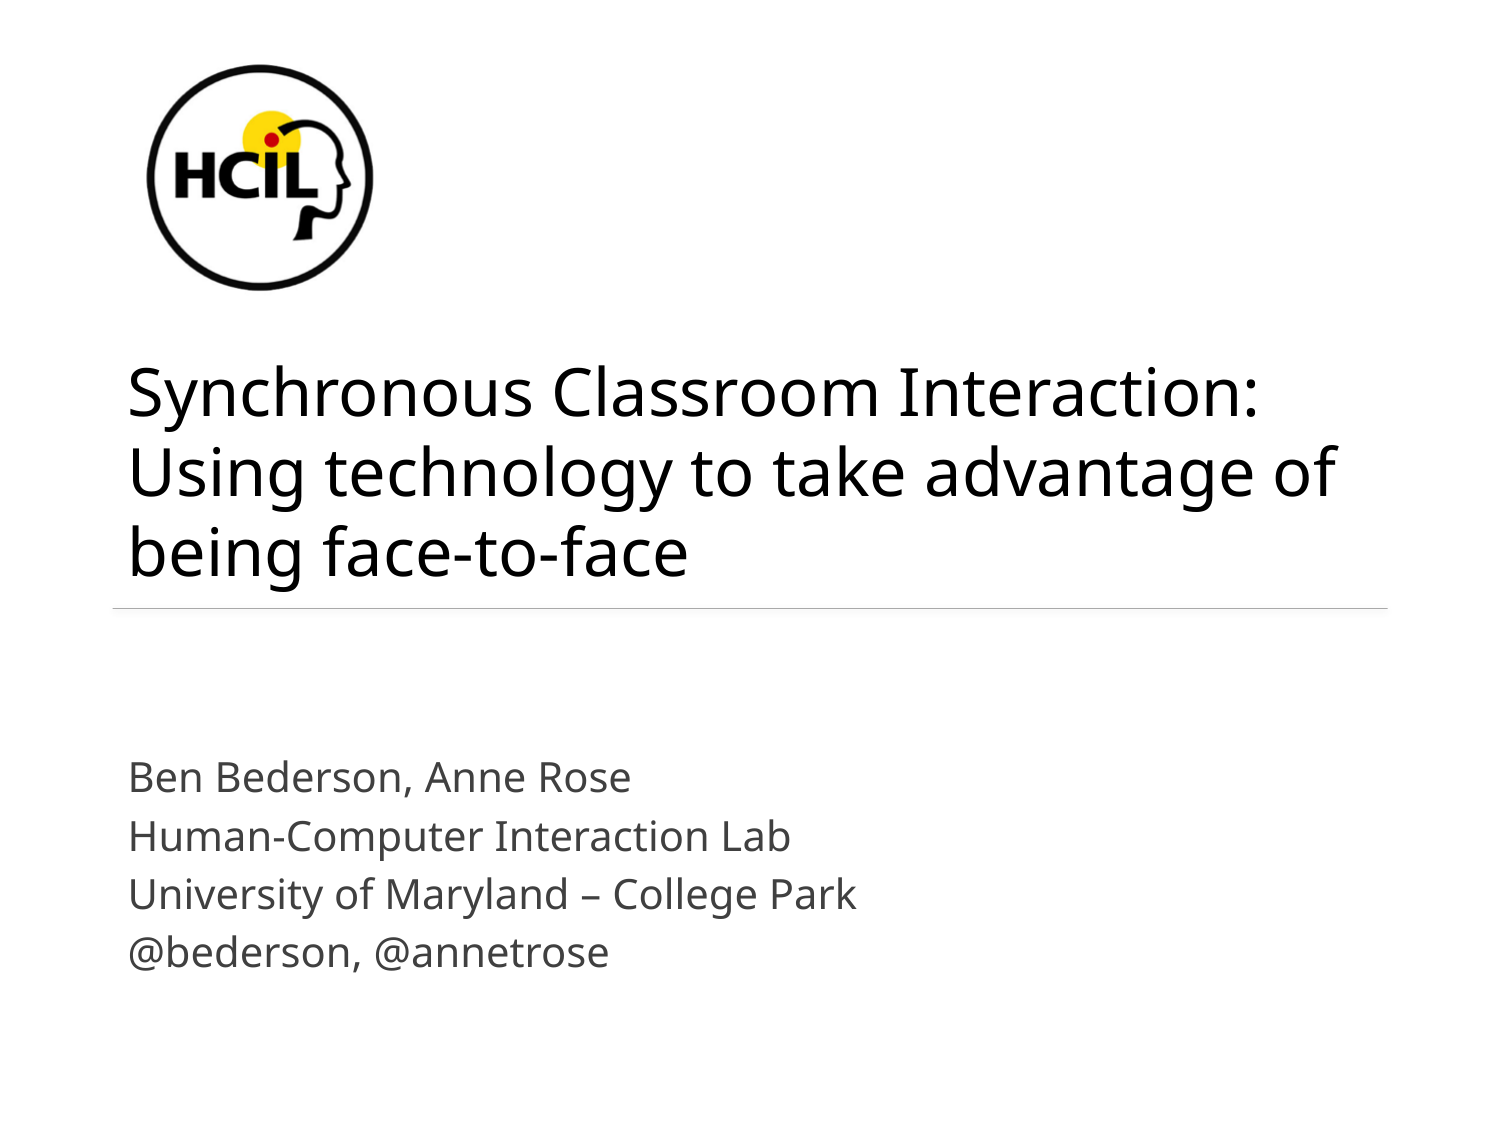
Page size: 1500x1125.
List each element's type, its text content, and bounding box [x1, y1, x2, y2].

title Synchronous Classroom Interaction: Using technology to take advantage of being face-to-face [112, 349, 1388, 591]
subtitle Ben Bederson, Anne Rose Human-Computer Interaction Lab University of Maryland – College Park @bederson, @annetrose [112, 637, 1388, 1081]
picture [112, 47, 409, 310]
